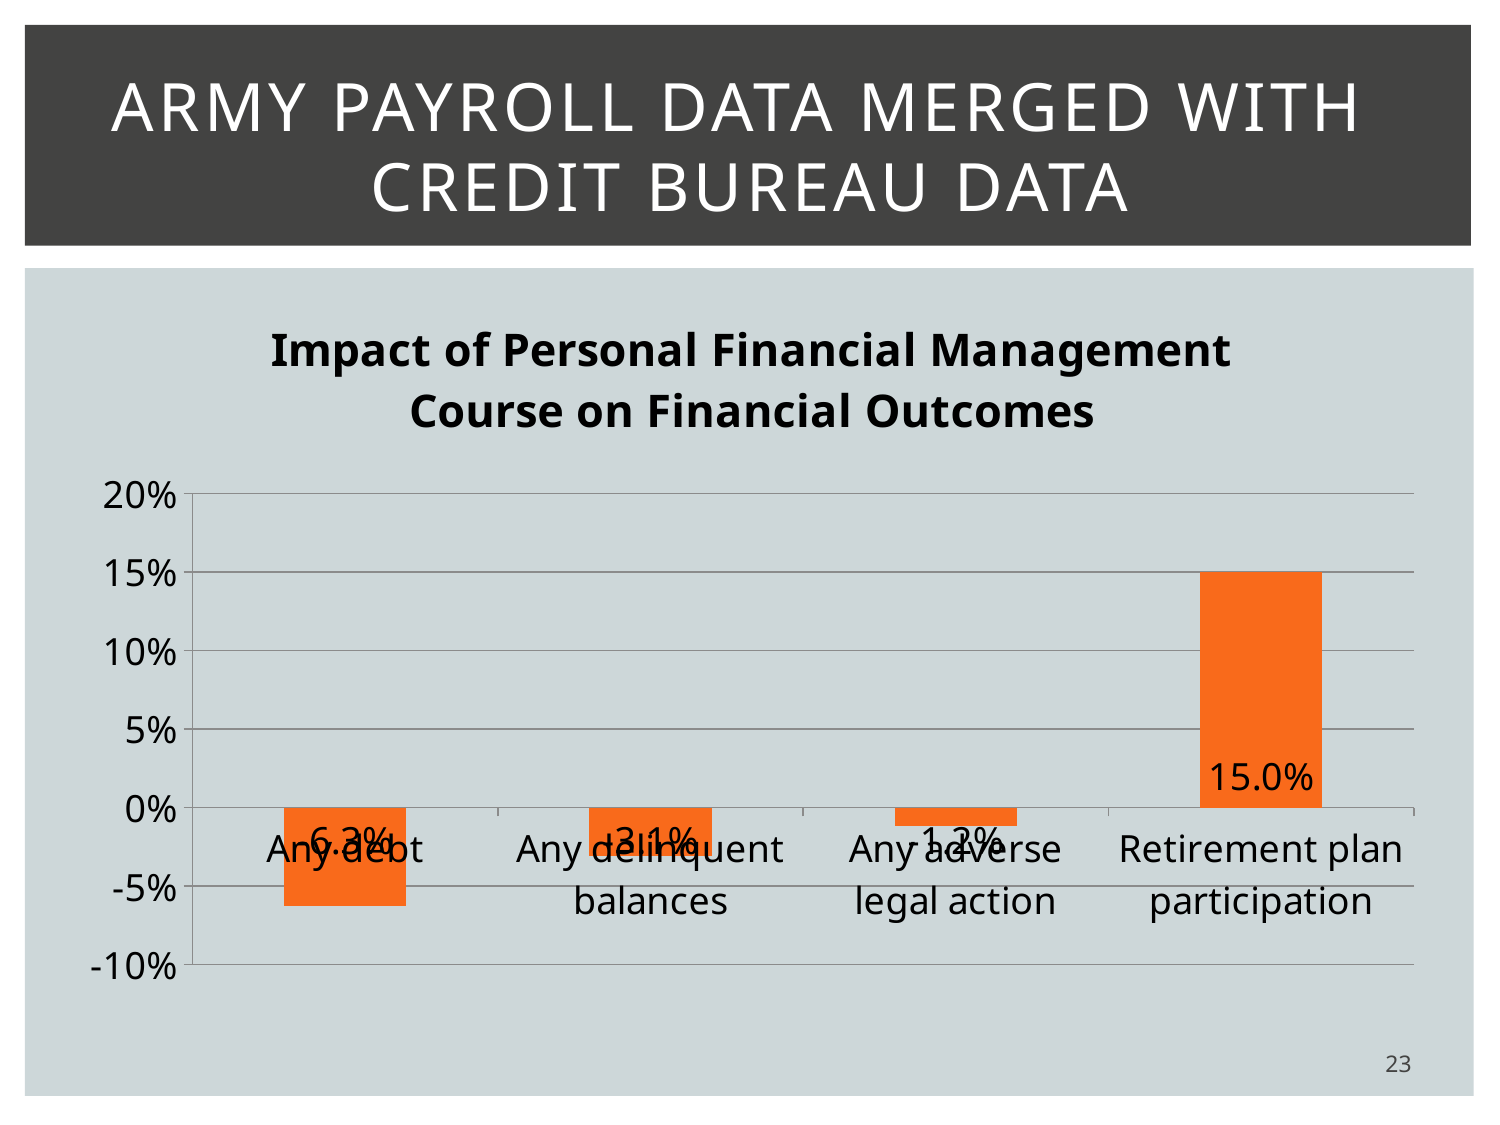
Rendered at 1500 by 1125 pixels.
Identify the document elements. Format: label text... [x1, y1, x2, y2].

slide_number 23 [1349, 1041, 1448, 1089]
chart [62, 281, 1442, 1006]
title Army Payroll Data Merged with Credit Bureau Data [62, 58, 1438, 232]
